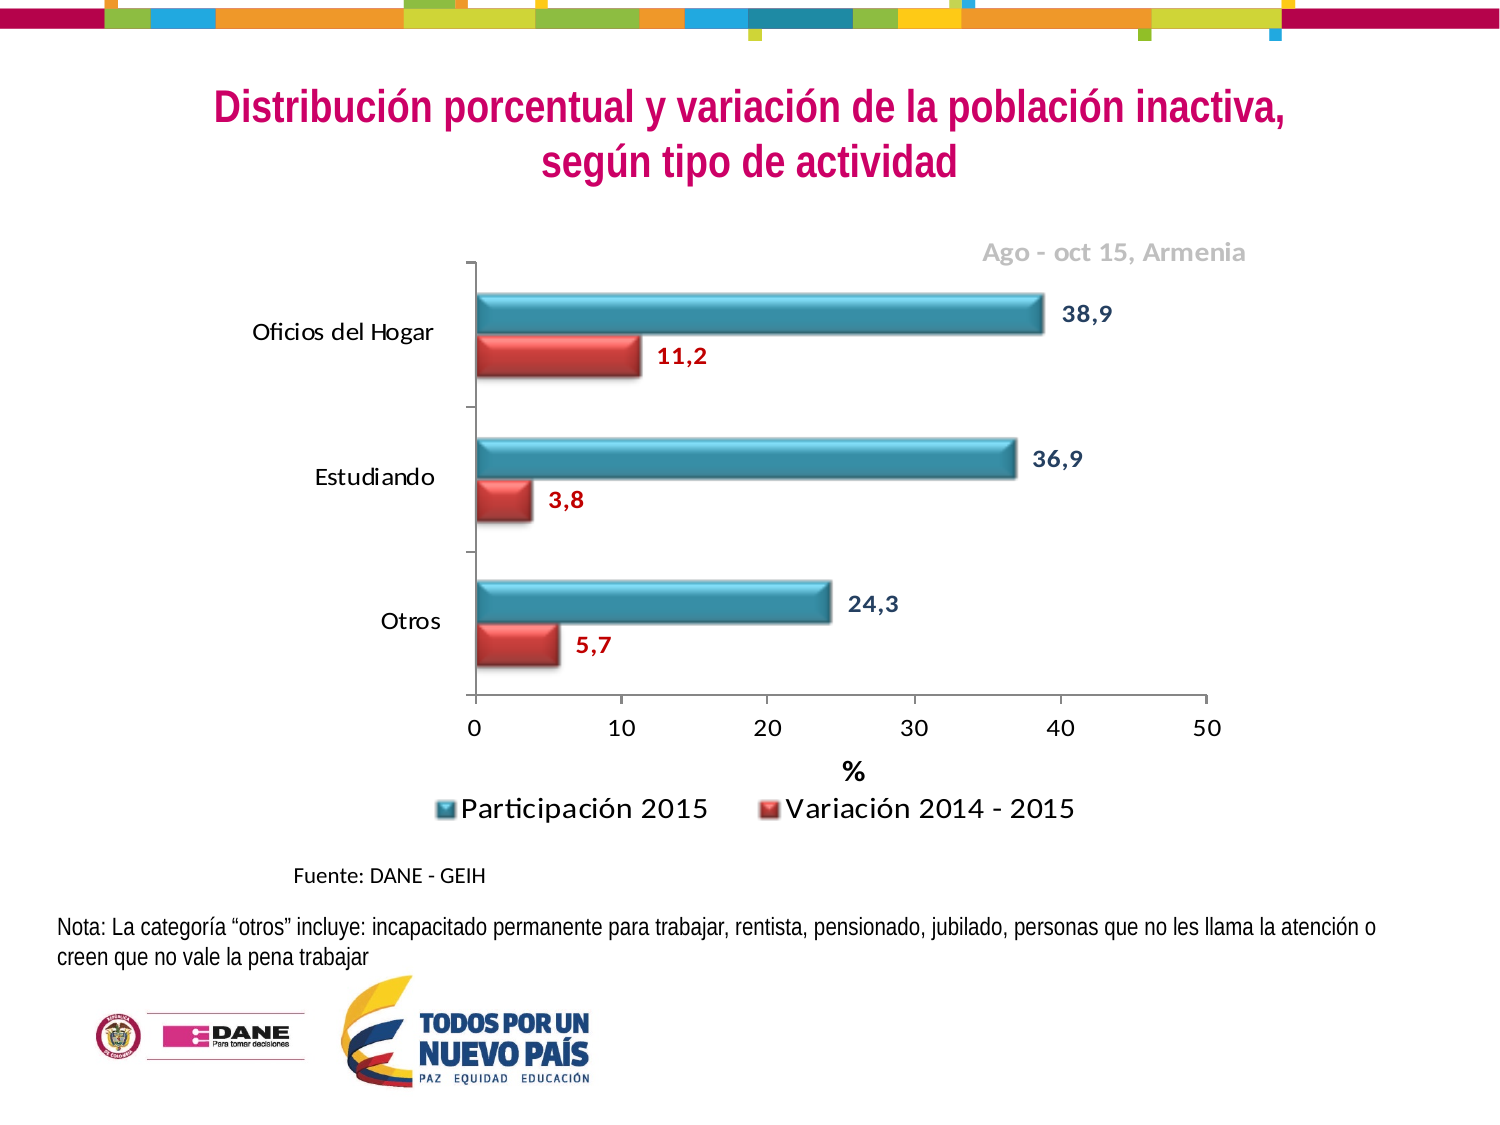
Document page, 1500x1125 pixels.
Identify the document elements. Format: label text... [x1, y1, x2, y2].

picture [0, 0, 1500, 41]
picture [244, 231, 1256, 835]
text_box Fuente: DANE - GEIH [278, 853, 507, 896]
text_box Nota: La categoría “otros” incluye: incapacitado permanente para trabajar, rentista, pensionado, jubilado, personas que no les llama la atención o creen que no vale la pena trabajar [42, 902, 1437, 978]
text_box Distribución porcentual y variación de la población inactiva, según tipo de actividad [185, 69, 1314, 195]
picture [52, 978, 632, 1118]
